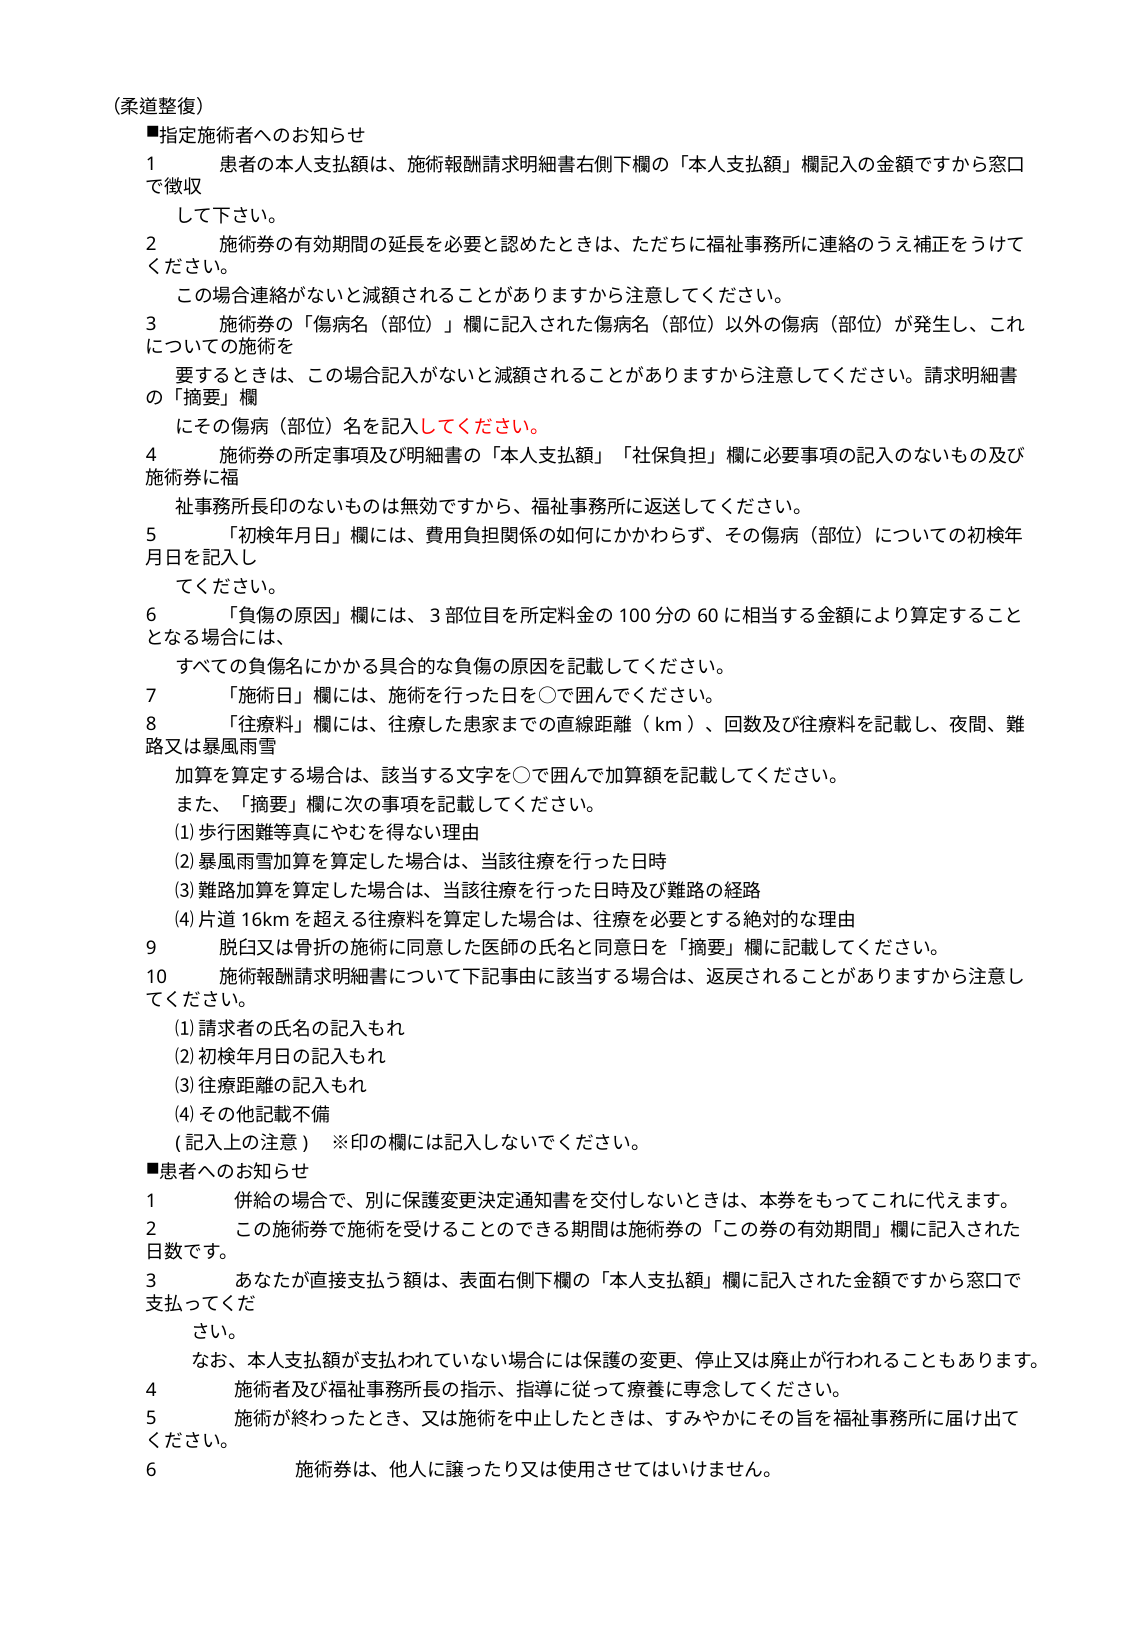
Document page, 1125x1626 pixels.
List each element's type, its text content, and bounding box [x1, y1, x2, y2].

text_box （柔道整復） 指定施術者へのお知らせ 患者の本人支払額は、施術報酬請求明細書右側下欄の「本人支払額」欄記入の金額ですから窓口で徴収 して下さい。 施術券の有効期間の延長を必要と認めたときは、ただちに福祉事務所に連絡のうえ補正をうけてください。 この場合連絡がないと減額されることがありますから注意してください。 施術券の「傷病名（部位）」欄に記入された傷病名（部位）以外の傷病（部位）が発生し、これについての施術を 要するときは、この場合記入がないと減額されることがありますから注意してください。請求明細書の「摘要」欄 にその傷病（部位）名を記入してください。 施術券の所定事項及び明細書の「本人支払額」「社保負担」欄に必要事項の記入のないもの及び施術券に福 祉事務所長印のないものは無効ですから、福祉事務所に返送してください。 「初検年月日」欄には、費用負担関係の如何にかかわらず、その傷病（部位）についての初検年月日を記入し てください。 「負傷の原因」欄には、3部位目を所定料金の100分の60に相当する金額により算定することとなる場合には、 すべての負傷名にかかる具合的な負傷の原因を記載してください。 「施術日」欄には、施術を行った日を○で囲んでください。 「往療料」欄には、往療した患家までの直線距離（km）、回数及び往療料を記載し、夜間、難路又は暴風雨雪 加算を算定する場合は、該当する文字を○で囲んで加算額を記載してください。 また、「摘要」欄に次の事項を記載してください。 ⑴歩行困難等真にやむを得ない理由 ⑵暴風雨雪加算を算定した場合は、当該往療を行った日時 ⑶難路加算を算定した場合は、当該往療を行った日時及び難路の経路 ⑷片道16kmを超える往療料を算定した場合は、往療を必要とする絶対的な理由 脱臼又は骨折の施術に同意した医師の氏名と同意日を「摘要」欄に記載してください。 0 施術報酬請求明細書について下記事由に該当する場合は、返戻されることがありますから注意してください。 ⑴請求者の氏名の記入もれ ⑵初検年月日の記入もれ ⑶往療距離の記入もれ ⑷その他記載不備 (記入上の注意) ※印の欄には記入しないでください。 患者へのお知らせ 併給の場合で、別に保護変更決定通知書を交付しないときは、本券をもってこれに代えます。 この施術券で施術を受けることのできる期間は施術券の「この券の有効期間」欄に記入された日数です。 あなたが直接支払う額は、表面右側下欄の「本人支払額」欄に記入された金額ですから窓口で支払ってくだ さい。 なお、本人支払額が支払われていない場合には保護の変更、停止又は廃止が行われることもあります。 施術者及び福祉事務所長の指示、指導に従って療養に専念してください。 施術が終わったとき、又は施術を中止したときは、すみやかにその旨を福祉事務所に届け出てください。 6 施術券は、他人に譲ったり又は使用させてはいけません。 [95, 94, 1042, 1309]
text_box [794, 138, 977, 161]
